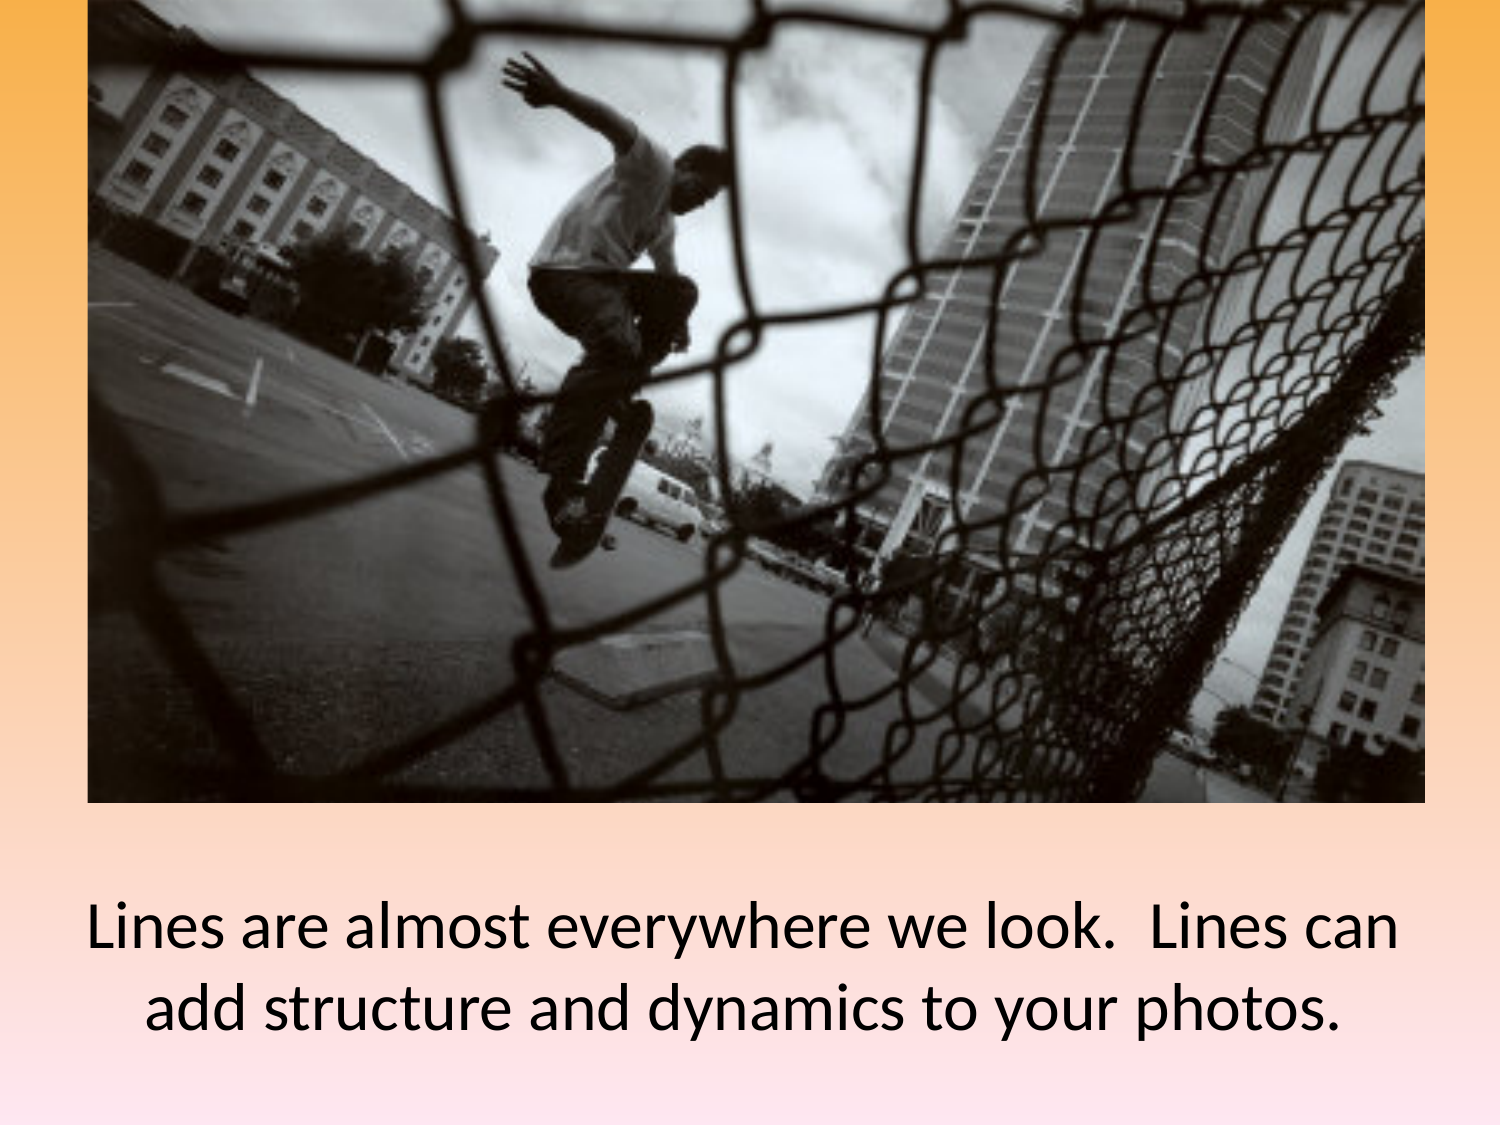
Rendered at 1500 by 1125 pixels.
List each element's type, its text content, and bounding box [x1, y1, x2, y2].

picture [87, 0, 1426, 803]
title Lines are almost everywhere we look. Lines can add structure and dynamics to your photos. [62, 837, 1425, 1088]
